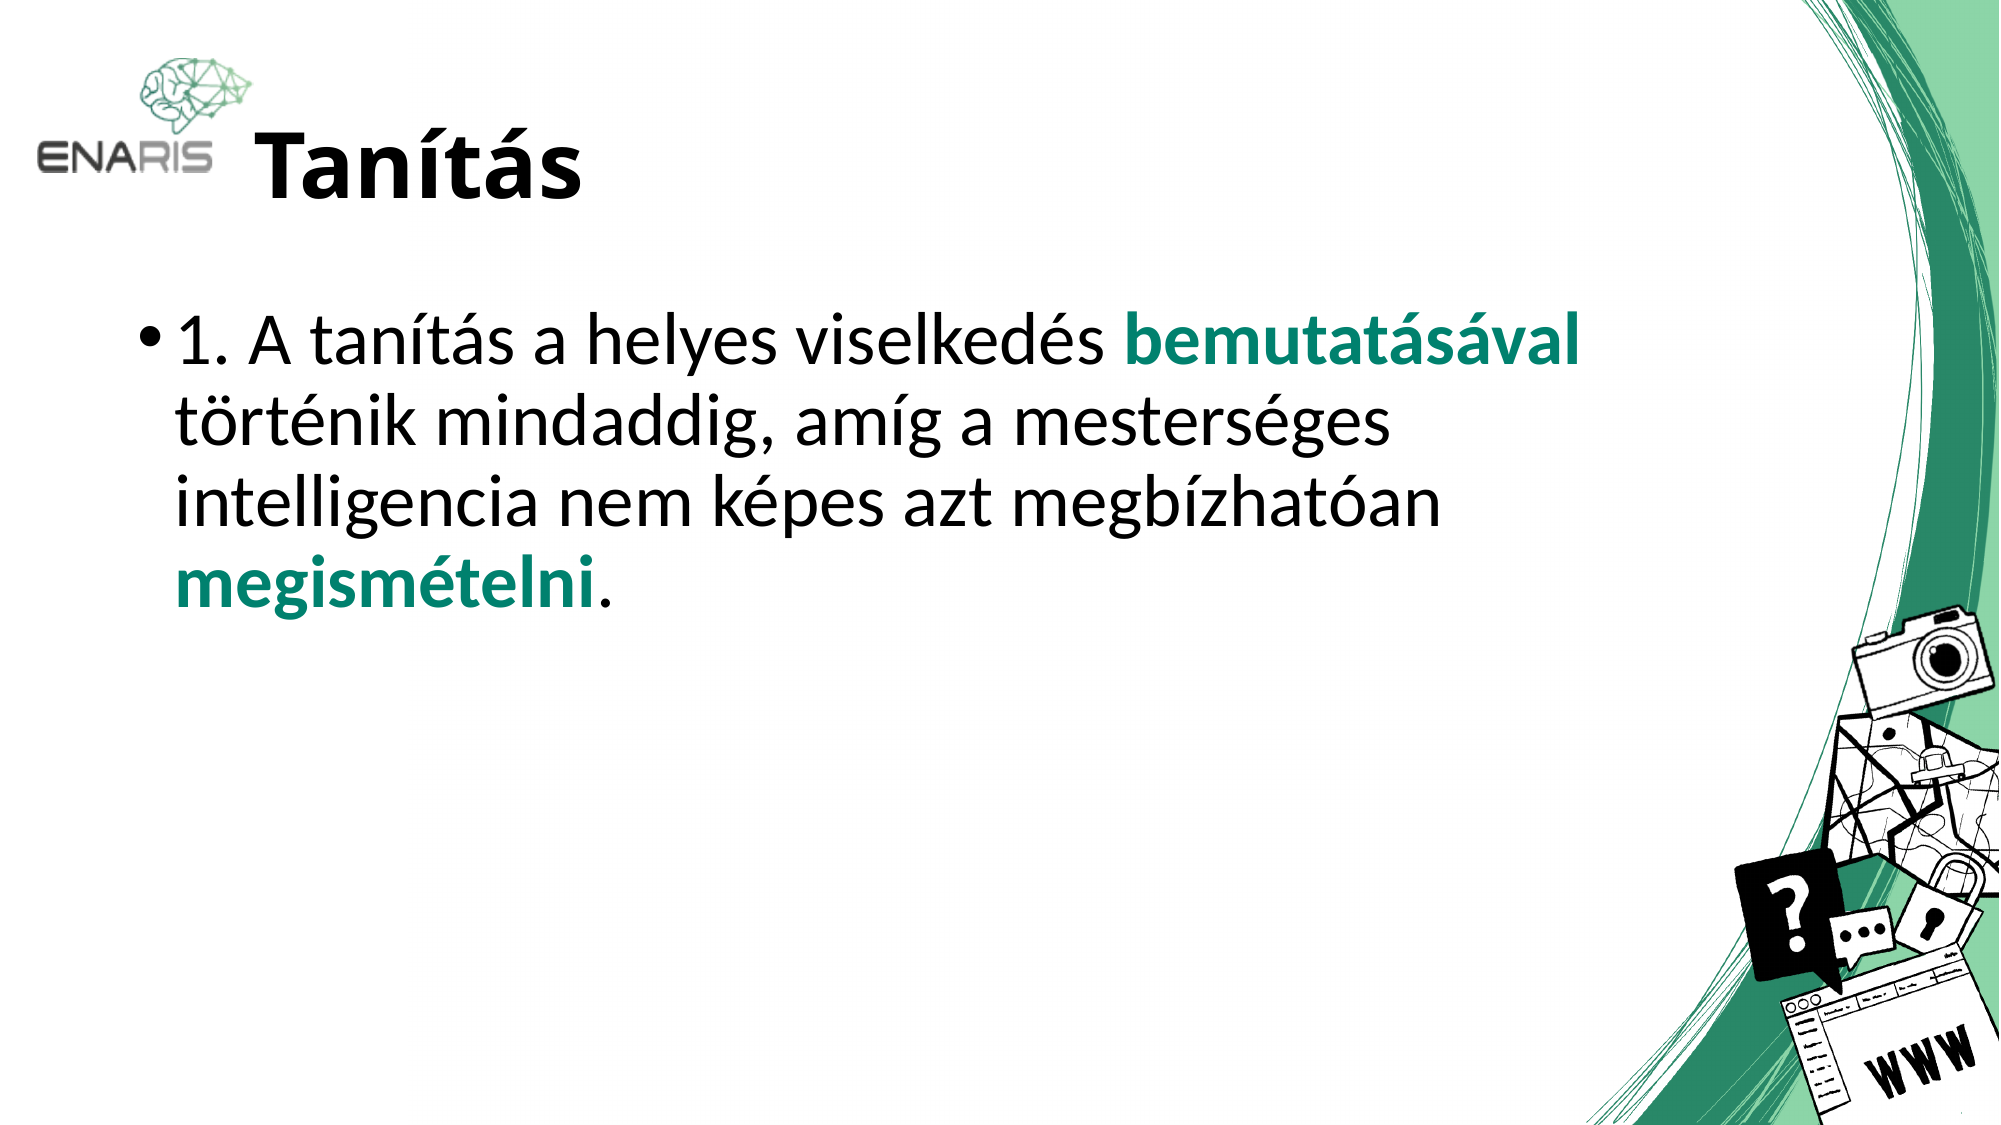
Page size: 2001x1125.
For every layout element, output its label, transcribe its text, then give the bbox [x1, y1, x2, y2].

picture [408, 0, 1999, 1125]
picture [37, 58, 254, 173]
title Tanítás [253, 59, 1863, 278]
list 1. A tanítás a helyes viselkedés bemutatásával történik mindaddig, amíg a mesterséges intelligencia nem képes azt megbízhatóan megismételni. [137, 299, 1728, 1014]
